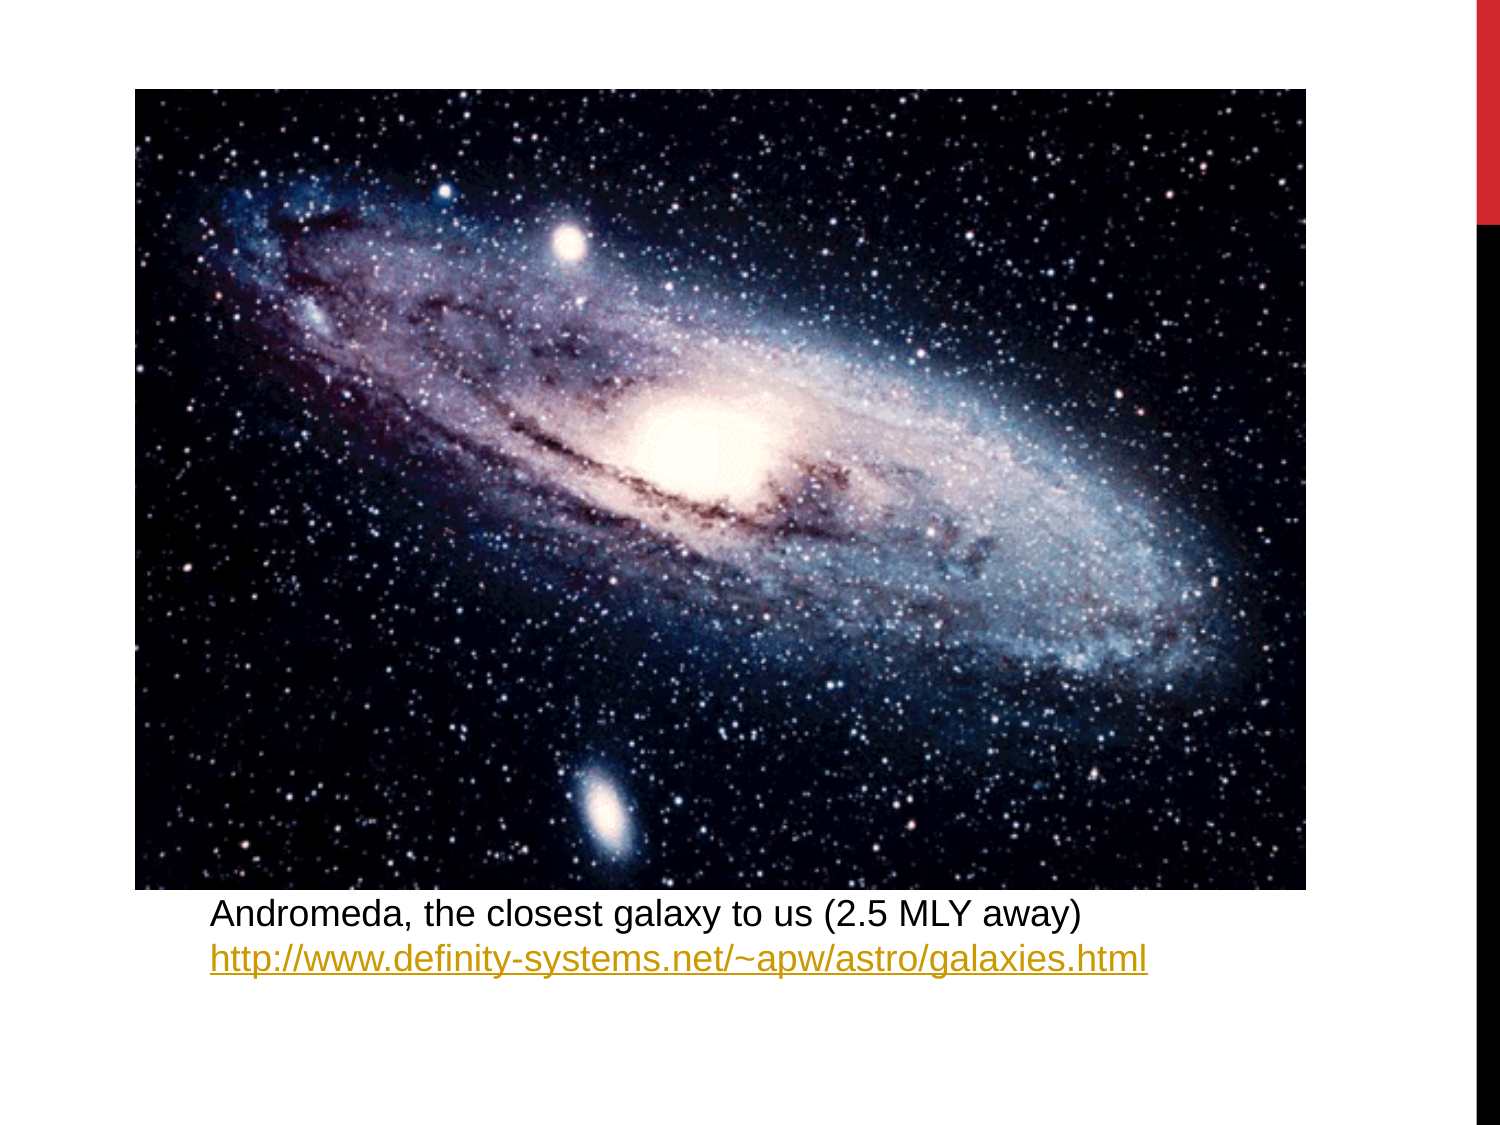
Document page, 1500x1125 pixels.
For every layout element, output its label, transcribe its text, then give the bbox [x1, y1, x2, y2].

picture [135, 89, 1306, 890]
text_box Andromeda, the closest galaxy to us (2.5 MLY away) http://www.definity-systems.net/~apw/astro/galaxies.html [194, 881, 1424, 987]
